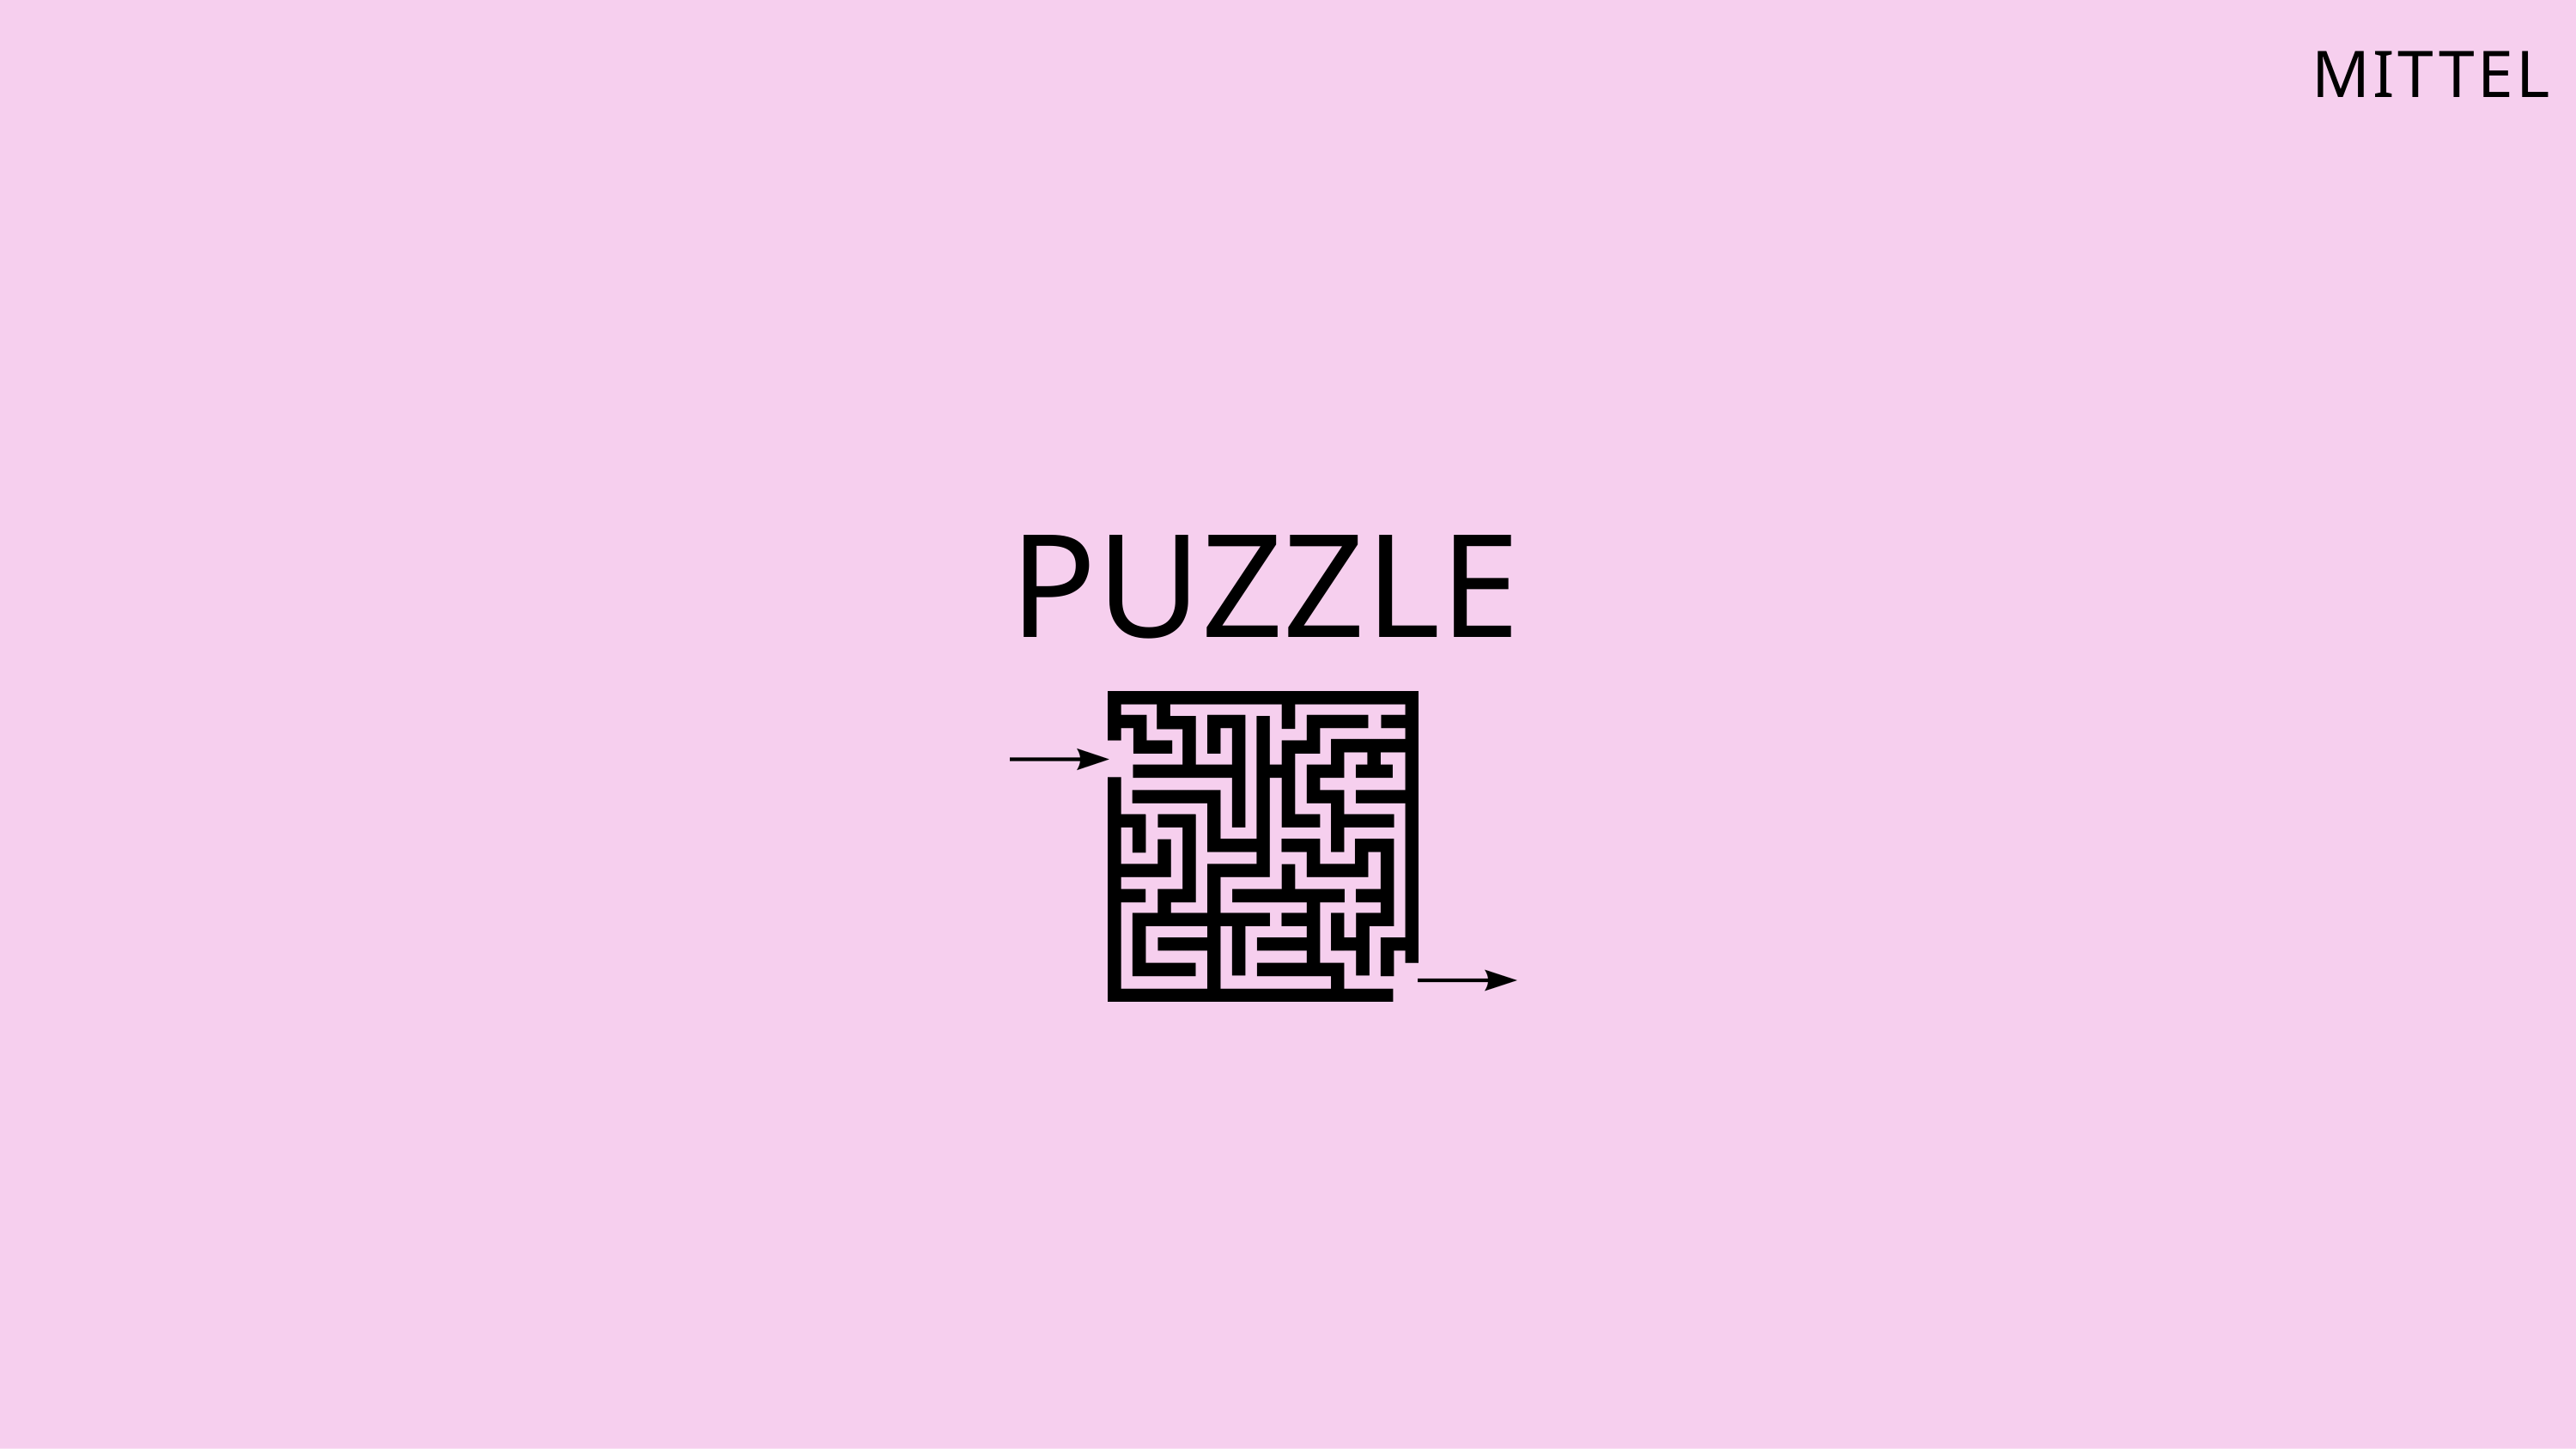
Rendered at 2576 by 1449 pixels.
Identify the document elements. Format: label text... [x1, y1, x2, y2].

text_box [1010, 691, 1517, 1002]
text_box PUZZLE [1010, 523, 1534, 667]
text_box MITTEL [2312, 39, 2570, 111]
